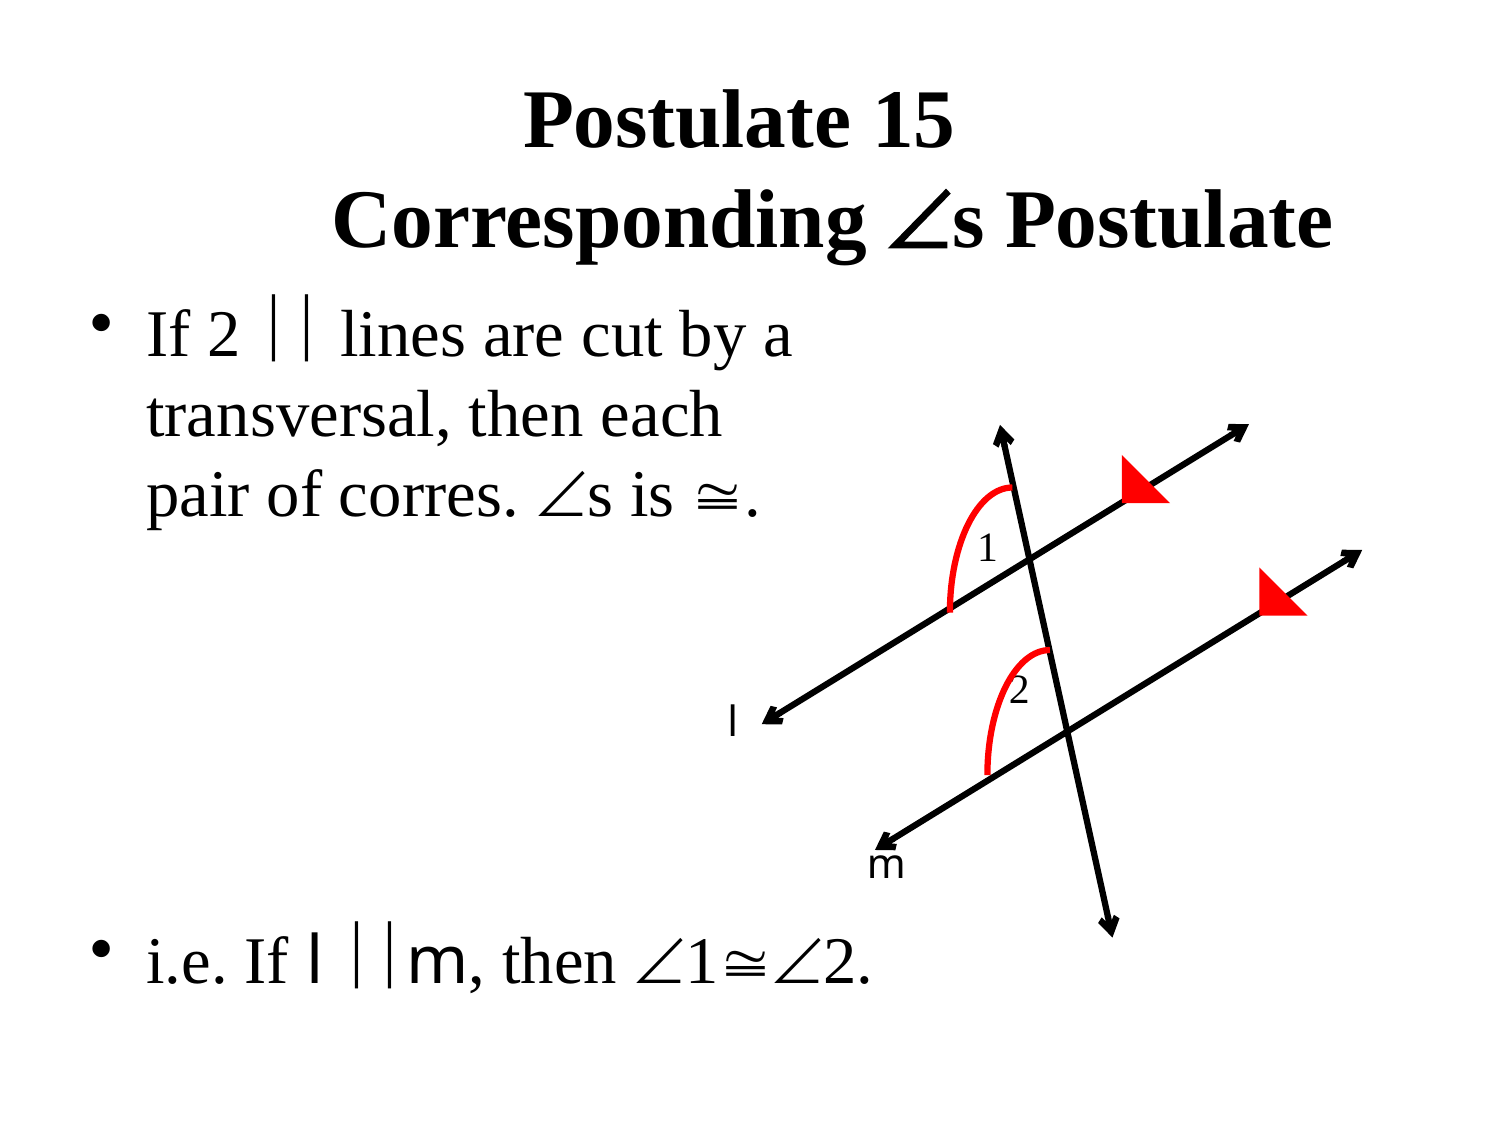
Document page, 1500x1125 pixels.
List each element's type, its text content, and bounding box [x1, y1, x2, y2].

text_box [987, 650, 1050, 776]
text_box [1149, 424, 1249, 486]
list If 2  lines are cut by a transversal, then each pair of corres. s is . i.e. If l m, then 12. [74, 282, 1426, 1063]
title Postulate 15 Corresponding s Postulate [72, 69, 1428, 258]
text_box [1285, 549, 1363, 598]
text_box l m [712, 687, 1000, 894]
text_box [1262, 575, 1300, 613]
text_box 1 2 [962, 512, 1113, 719]
text_box [949, 487, 1013, 613]
text_box [1125, 462, 1163, 501]
